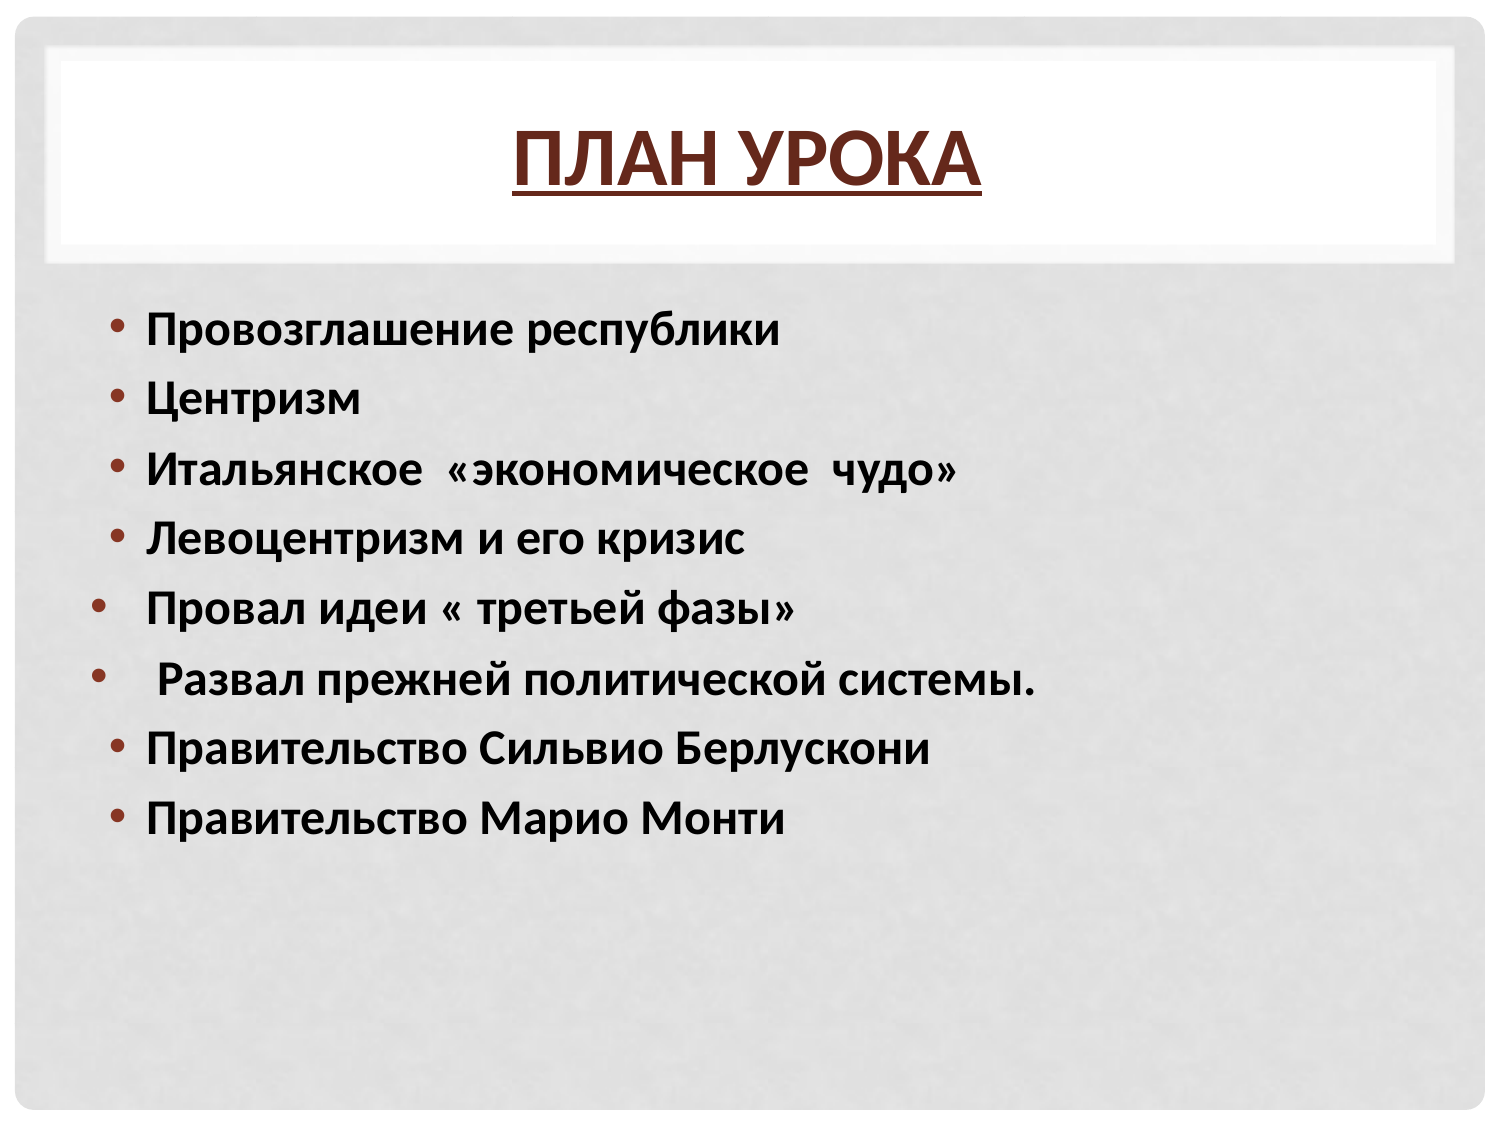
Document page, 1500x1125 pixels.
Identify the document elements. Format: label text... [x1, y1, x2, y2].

list Провозглашение республики Центризм Итальянское «экономическое чудо» Левоцентризм и его кризис Провал идеи « третьей фазы» Развал прежней политической системы. Правительство Сильвио Берлускони Правительство Марио Монти [75, 287, 1425, 1005]
title План урока [69, 66, 1425, 238]
